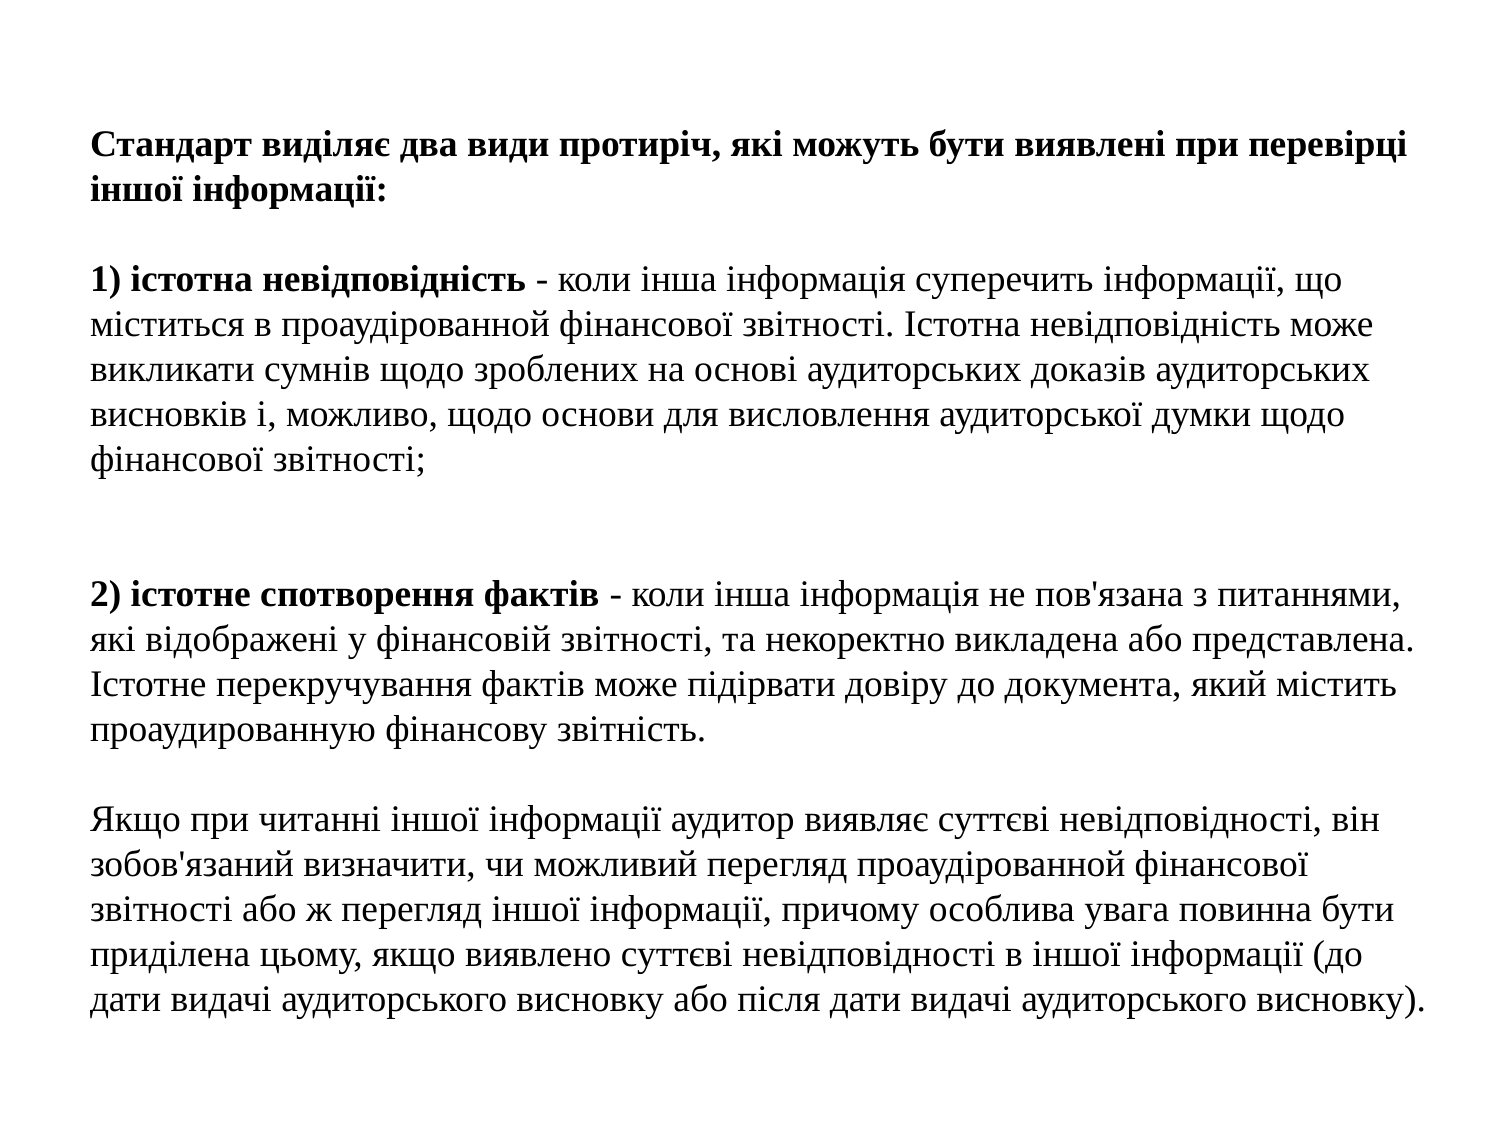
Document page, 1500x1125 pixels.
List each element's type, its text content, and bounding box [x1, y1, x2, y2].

title Стандарт виділяє два види протиріч, які можуть бути виявлені при перевірці іншої інформації: 1) істотна невідповідність - коли інша інформація суперечить інформації, що міститься в проаудірованной фінансової звітності. Істотна невідповідність може викликати сумнів щодо зроблених на основі аудиторських доказів аудиторських висновків і, можливо, щодо основи для висловлення аудиторської думки щодо фінансової звітності; 2) істотне спотворення фактів - коли інша інформація не пов'язана з питаннями, які відображені у фінансовій звітності, та некоректно викладена або представлена. Істотне перекручування фактів може підірвати довіру до документа, який містить проаудированную фінансову звітність. Якщо при читанні іншої інформації аудитор виявляє суттєві невідповідності, він зобов'язаний визначити, чи можливий перегляд проаудірованной фінансової звітності або ж перегляд іншої інформації, причому особлива увага повинна бути приділена цьому, якщо виявлено суттєві невідповідності в іншої інформації (до дати видачі аудиторського висновку або після дати видачі аудиторського висновку). [90, 120, 1440, 1018]
